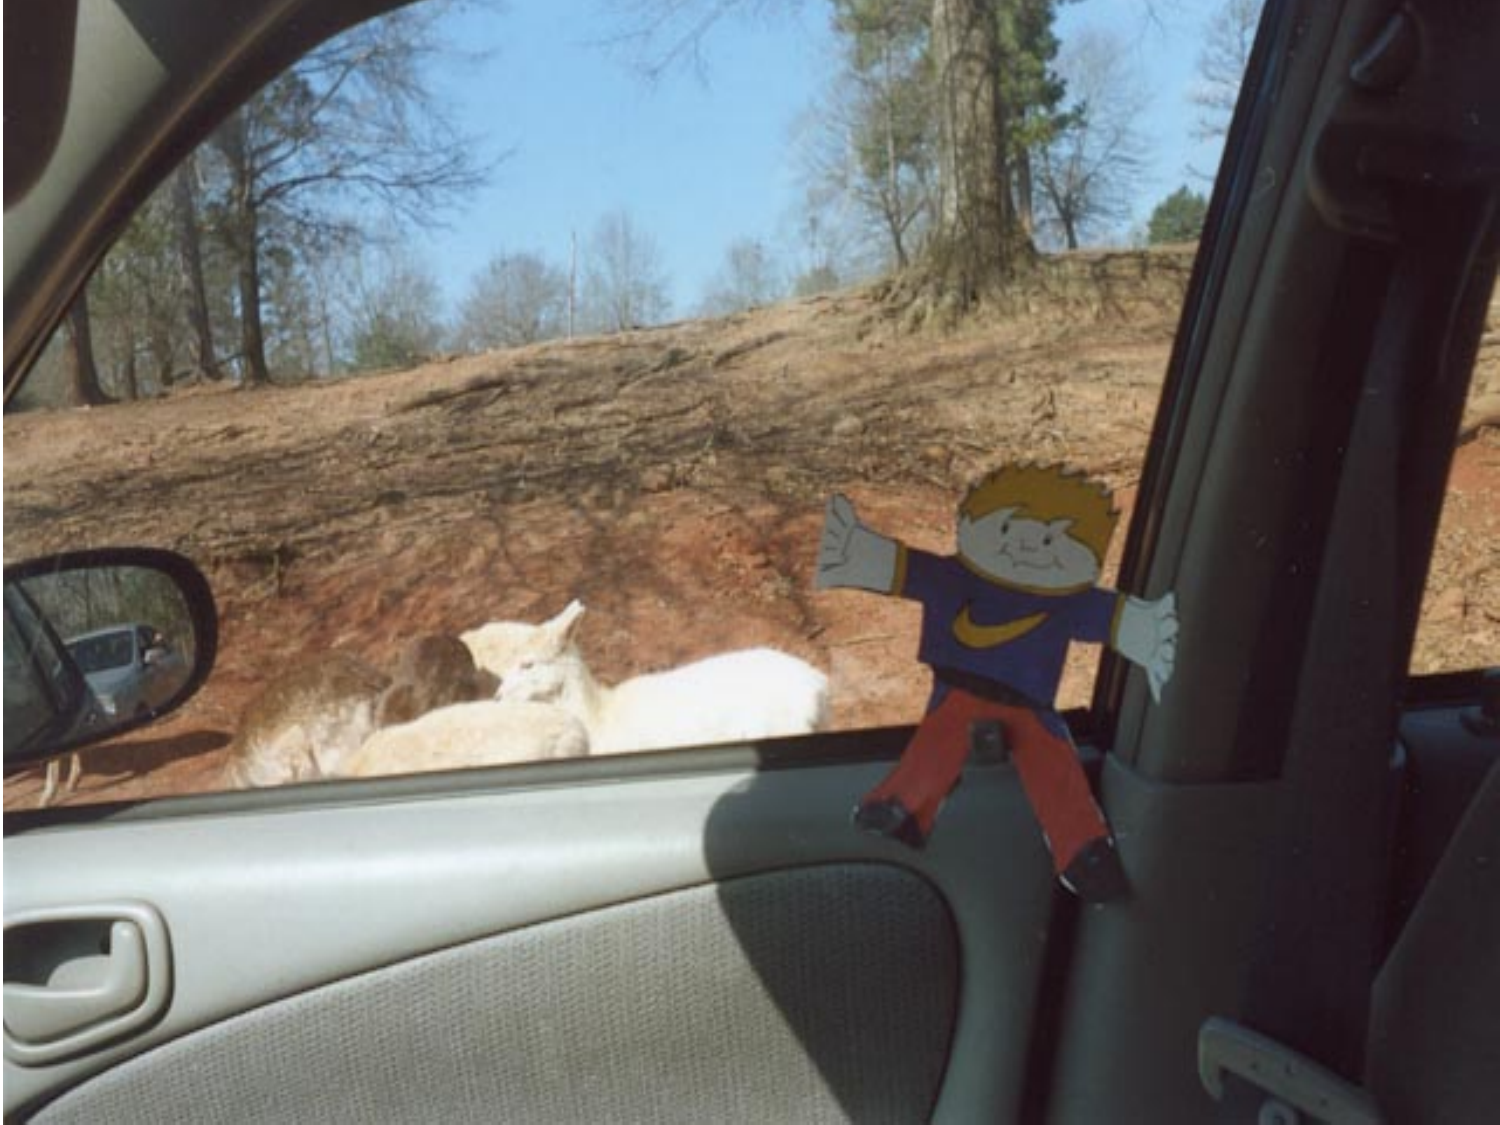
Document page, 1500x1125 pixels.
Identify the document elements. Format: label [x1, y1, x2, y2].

list [3, 0, 1500, 1125]
